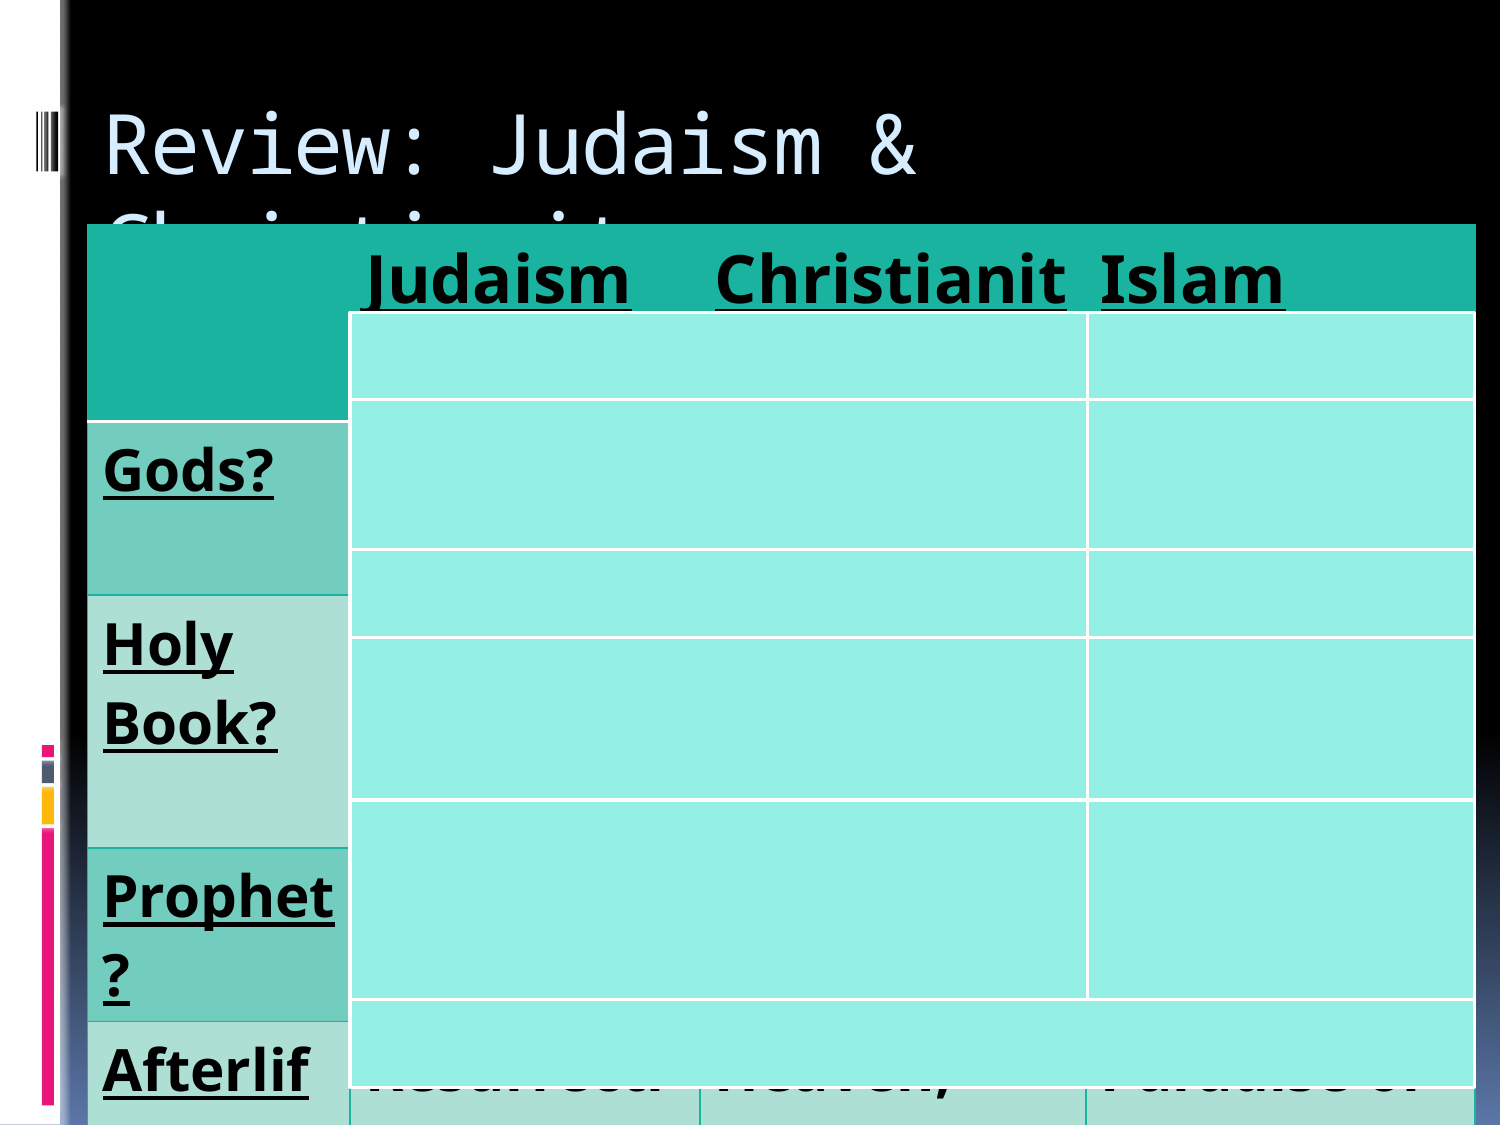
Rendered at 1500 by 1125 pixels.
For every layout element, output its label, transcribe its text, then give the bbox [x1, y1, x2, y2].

table_cell Heaven, Hell, or Purgatory [701, 1089, 1085, 1125]
text_box [348, 398, 1086, 548]
text_box [348, 798, 1086, 998]
text_box [1086, 636, 1476, 798]
table_cell Afterlife [88, 1022, 349, 1125]
text_box [1086, 311, 1476, 398]
text_box [1086, 548, 1476, 636]
table_cell Holy Book? [88, 596, 348, 847]
title Review: Judaism & Christianity [87, 83, 1450, 224]
text_box [1086, 398, 1476, 548]
table_cell Resurrection: 2nd coming [351, 1089, 699, 1125]
text_box [1086, 798, 1476, 998]
text_box [348, 636, 1086, 798]
table_cell Gods? [88, 423, 348, 594]
text_box [348, 548, 1086, 636]
table_header Judaism [351, 226, 699, 311]
table_header Christianity [701, 226, 1085, 311]
text_box [348, 998, 1476, 1089]
table_header [88, 226, 349, 420]
text_box [348, 311, 1086, 398]
table_cell Prophet? [88, 849, 348, 1021]
table_header Islam [1087, 226, 1474, 311]
table_cell Paradise or Hell [1087, 1089, 1474, 1125]
